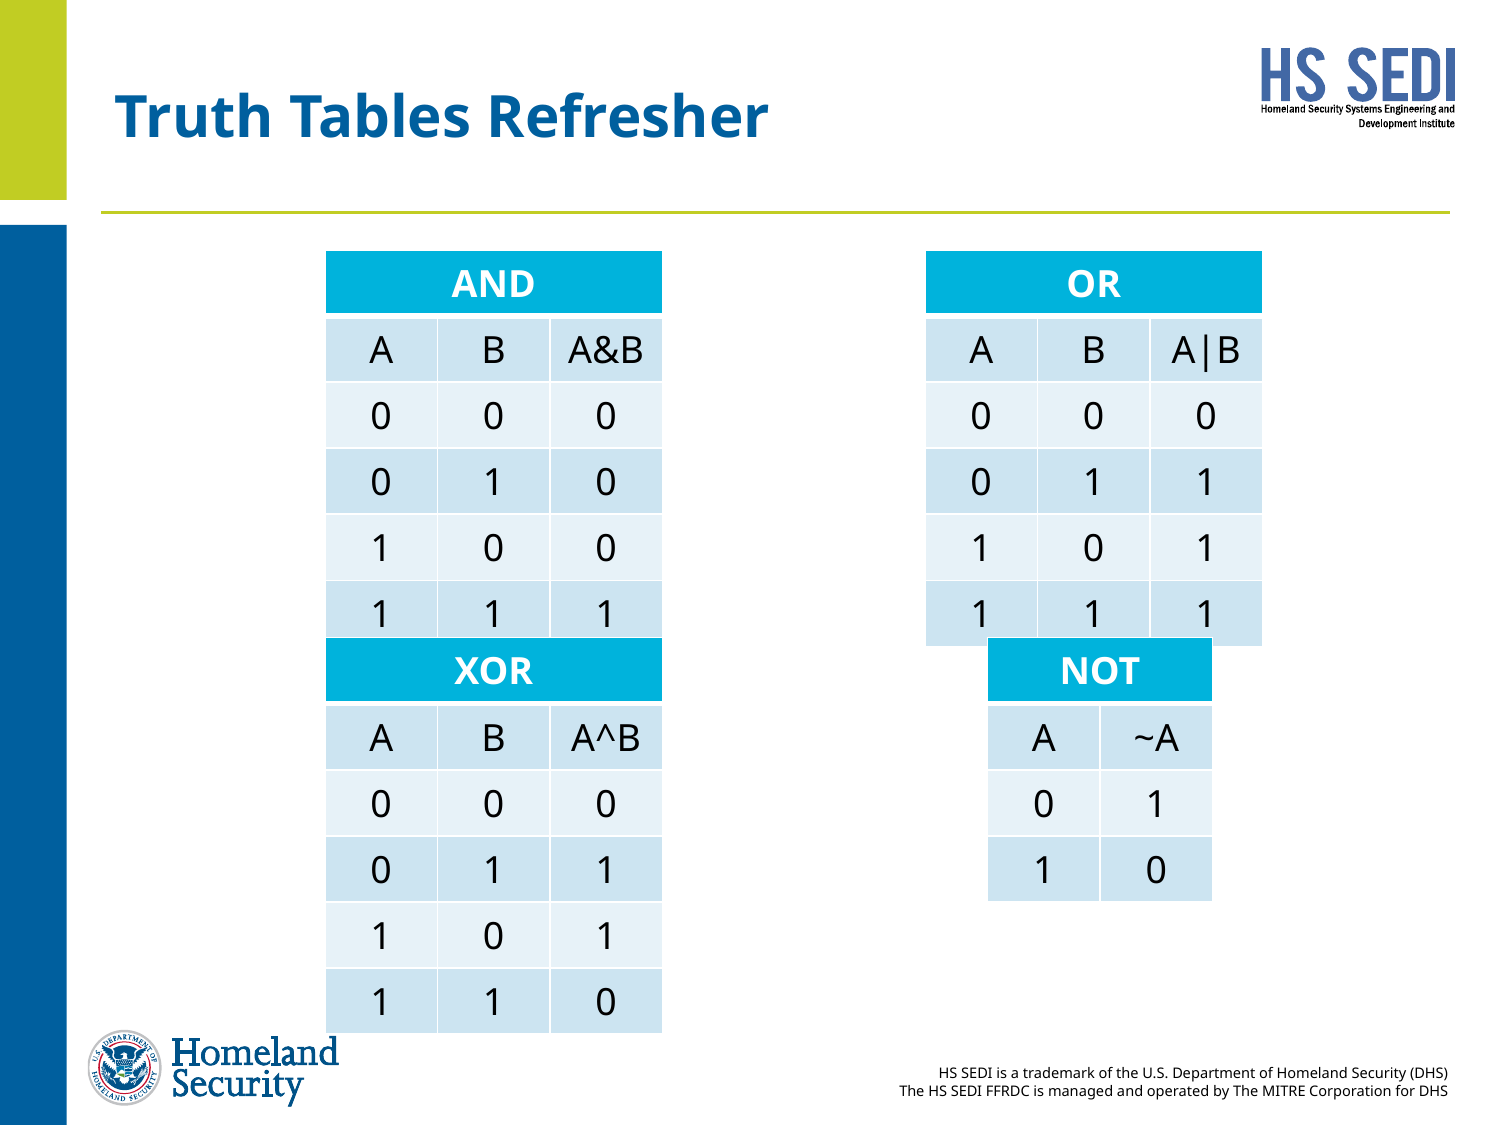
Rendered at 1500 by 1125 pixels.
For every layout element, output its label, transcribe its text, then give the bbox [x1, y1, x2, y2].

table_cell 1 [1038, 449, 1149, 513]
table_cell 0 [551, 969, 662, 1033]
table_cell 0 [438, 515, 549, 580]
table_cell 0 [326, 449, 437, 513]
table_cell 0 [926, 449, 1037, 513]
table_cell A [326, 706, 437, 769]
table_cell 0 [1101, 837, 1212, 901]
table_cell 1 [926, 515, 1037, 580]
table_cell 1 [551, 903, 662, 967]
table_cell 1 [438, 837, 549, 901]
table_cell 0 [551, 383, 662, 447]
table_cell A [326, 319, 437, 381]
table_cell A&B [551, 319, 662, 381]
table_cell A [988, 706, 1099, 769]
table_cell A^B [551, 706, 662, 769]
table_cell 0 [438, 903, 549, 967]
table_cell 1 [988, 837, 1099, 901]
table_cell 1 [1038, 581, 1149, 637]
table_cell 1 [326, 515, 437, 580]
table_cell 1 [326, 581, 437, 637]
table_header OR [926, 251, 1262, 313]
table_cell 0 [326, 771, 437, 835]
table_cell B [438, 706, 549, 769]
table_cell A [926, 319, 1037, 381]
table_cell 0 [326, 837, 437, 901]
table_cell 1 [551, 581, 662, 637]
table_header NOT [988, 638, 1212, 701]
title Truth Tables Refresher [99, 45, 1248, 188]
table_cell 0 [1151, 383, 1262, 447]
table_cell B [438, 319, 549, 381]
table_cell 0 [988, 771, 1099, 835]
table_cell 1 [1101, 771, 1212, 835]
table_header XOR [326, 638, 662, 701]
table_cell 1 [1151, 449, 1262, 513]
table_cell 1 [1151, 515, 1262, 580]
table_cell 0 [1038, 515, 1149, 580]
table_cell 0 [326, 383, 437, 447]
table_header AND [326, 251, 662, 313]
table_cell 1 [326, 969, 437, 1033]
table_cell B [1038, 319, 1149, 381]
table_cell 0 [926, 383, 1037, 447]
table_cell 0 [551, 515, 662, 580]
table_cell 0 [438, 771, 549, 835]
table_cell 0 [438, 383, 549, 447]
table_cell 1 [326, 903, 437, 967]
table_cell 1 [551, 837, 662, 901]
table_cell 1 [1151, 581, 1262, 646]
table_cell 0 [1038, 383, 1149, 447]
table_cell A|B [1151, 319, 1262, 381]
table_cell 0 [551, 449, 662, 513]
table_cell 0 [551, 771, 662, 835]
table_cell 1 [926, 581, 1037, 646]
table_cell ~A [1101, 706, 1212, 769]
table_cell 1 [438, 581, 549, 637]
table_cell 1 [438, 969, 549, 1033]
table_cell 1 [438, 449, 549, 513]
